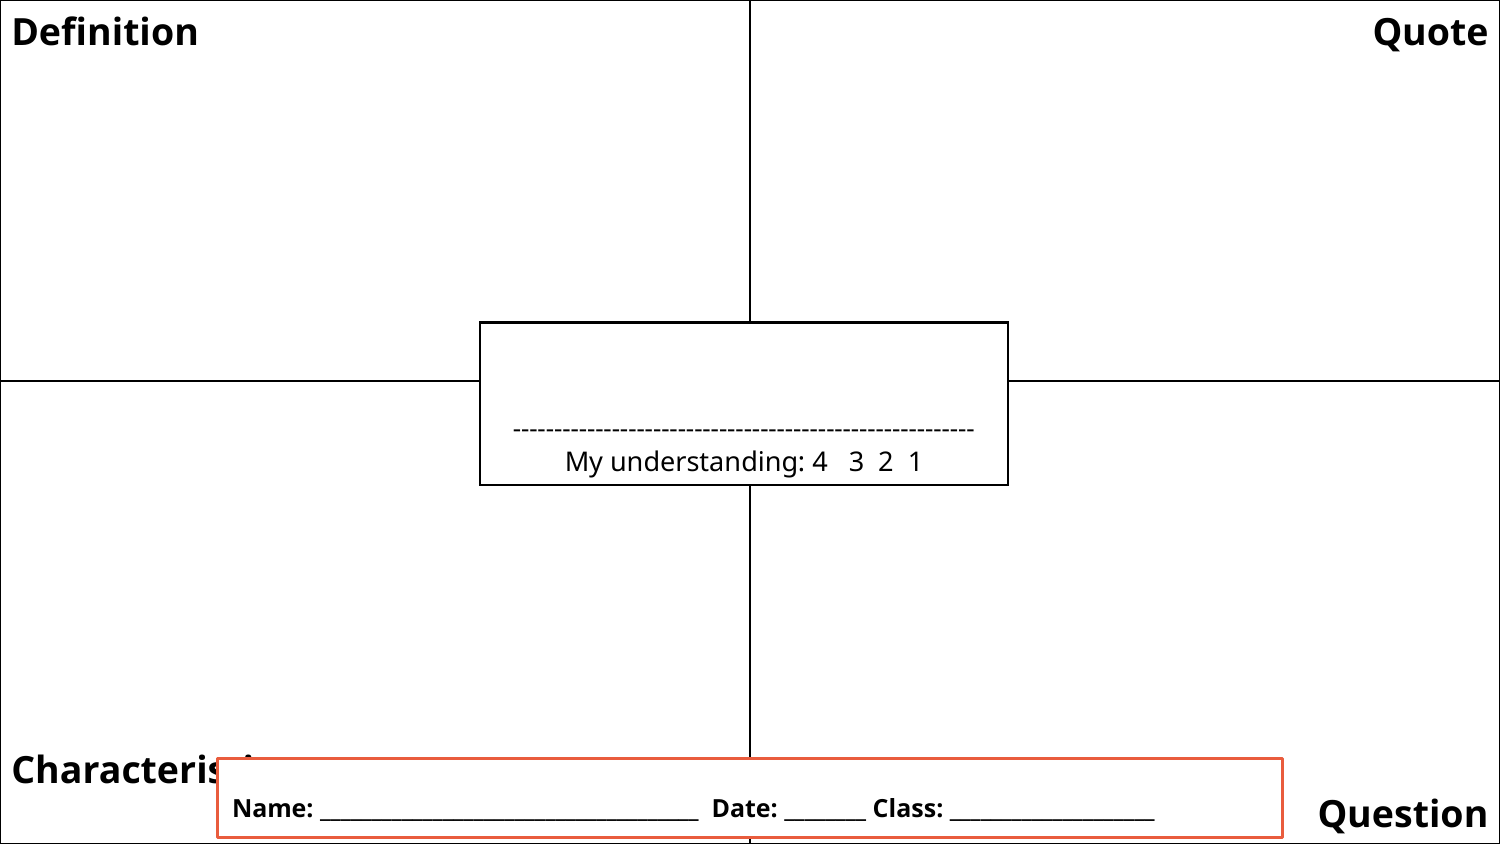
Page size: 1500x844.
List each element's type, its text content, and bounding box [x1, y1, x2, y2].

table_cell Question [751, 382, 1499, 843]
table_cell Characteristics [1, 382, 749, 843]
table_header Definition [1, 1, 749, 380]
text_box Name: _____________________________________ Date: ________ Class: ____________________ [217, 758, 1283, 838]
table_header Quote [751, 1, 1499, 380]
text_box -------------------------------------------------------- My understanding: 4 3 2 1 [480, 322, 1008, 486]
